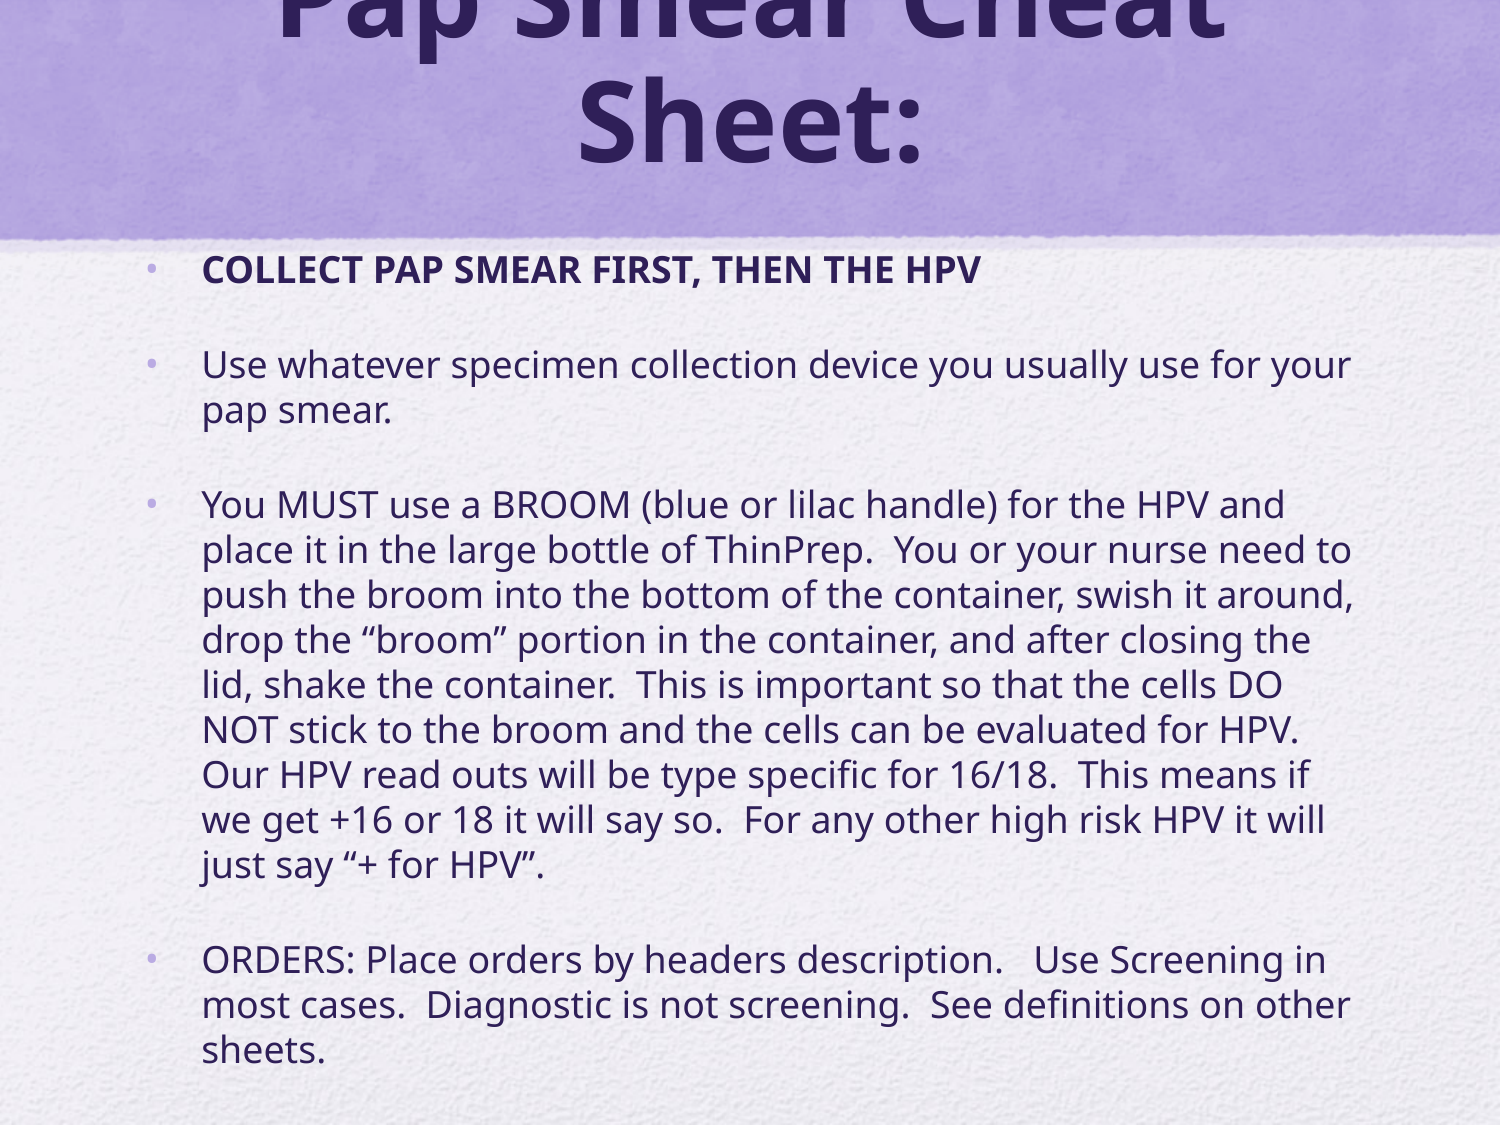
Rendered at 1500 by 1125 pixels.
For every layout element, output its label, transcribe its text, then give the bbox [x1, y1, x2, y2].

picture [0, 225, 1500, 1125]
list COLLECT PAP SMEAR FIRST, THEN THE HPV Use whatever specimen collection device you usually use for your pap smear. You MUST use a BROOM (blue or lilac handle) for the HPV and place it in the large bottle of ThinPrep. You or your nurse need to push the broom into the bottom of the container, swish it around, drop the “broom” portion in the container, and after closing the lid, shake the container. This is important so that the cells DO NOT stick to the broom and the cells can be evaluated for HPV. Our HPV read outs will be type specific for 16/18. This means if we get +16 or 18 it will say so. For any other high risk HPV it will just say “+ for HPV”. ORDERS: Place orders by headers description. Use Screening in most cases. Diagnostic is not screening. See definitions on other sheets. [129, 238, 1372, 993]
title Pap Smear Cheat Sheet: [129, 6, 1372, 238]
